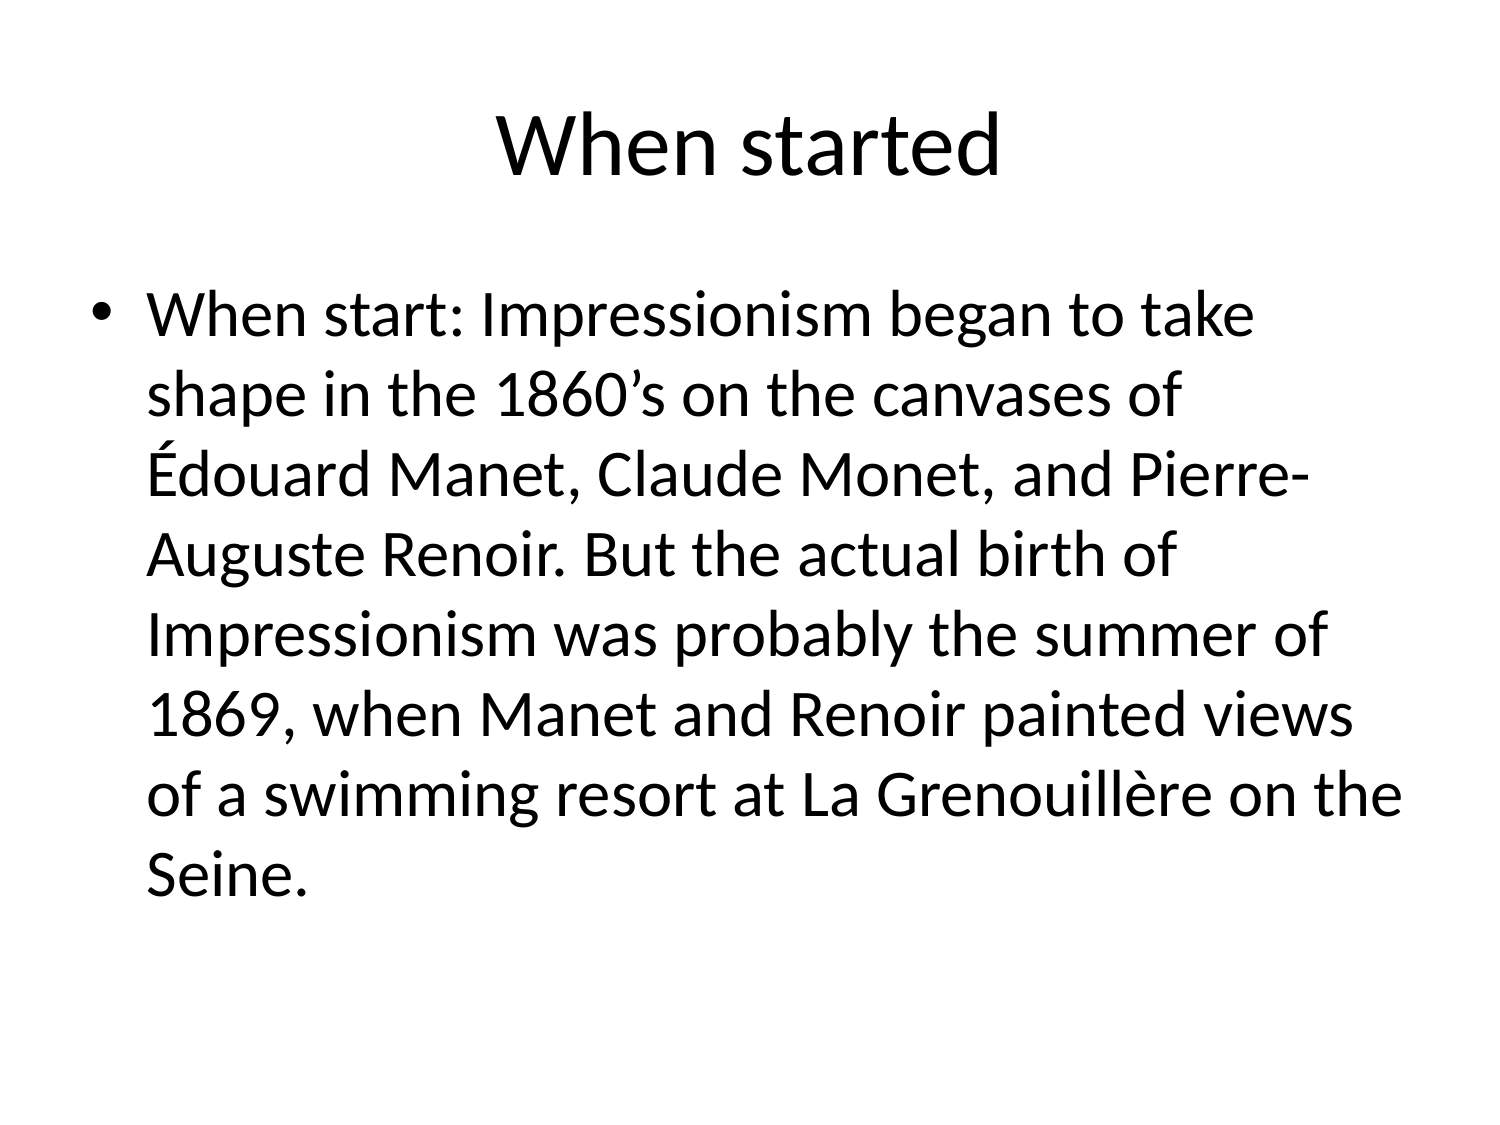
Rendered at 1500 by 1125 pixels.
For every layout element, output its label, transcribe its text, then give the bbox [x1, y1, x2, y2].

title When started [75, 45, 1425, 233]
list When start: Impressionism began to take shape in the 1860’s on the canvases of Édouard Manet, Claude Monet, and Pierre-Auguste Renoir. But the actual birth of Impressionism was probably the summer of 1869, when Manet and Renoir painted views of a swimming resort at La Grenouillère on the Seine. [75, 262, 1425, 1005]
